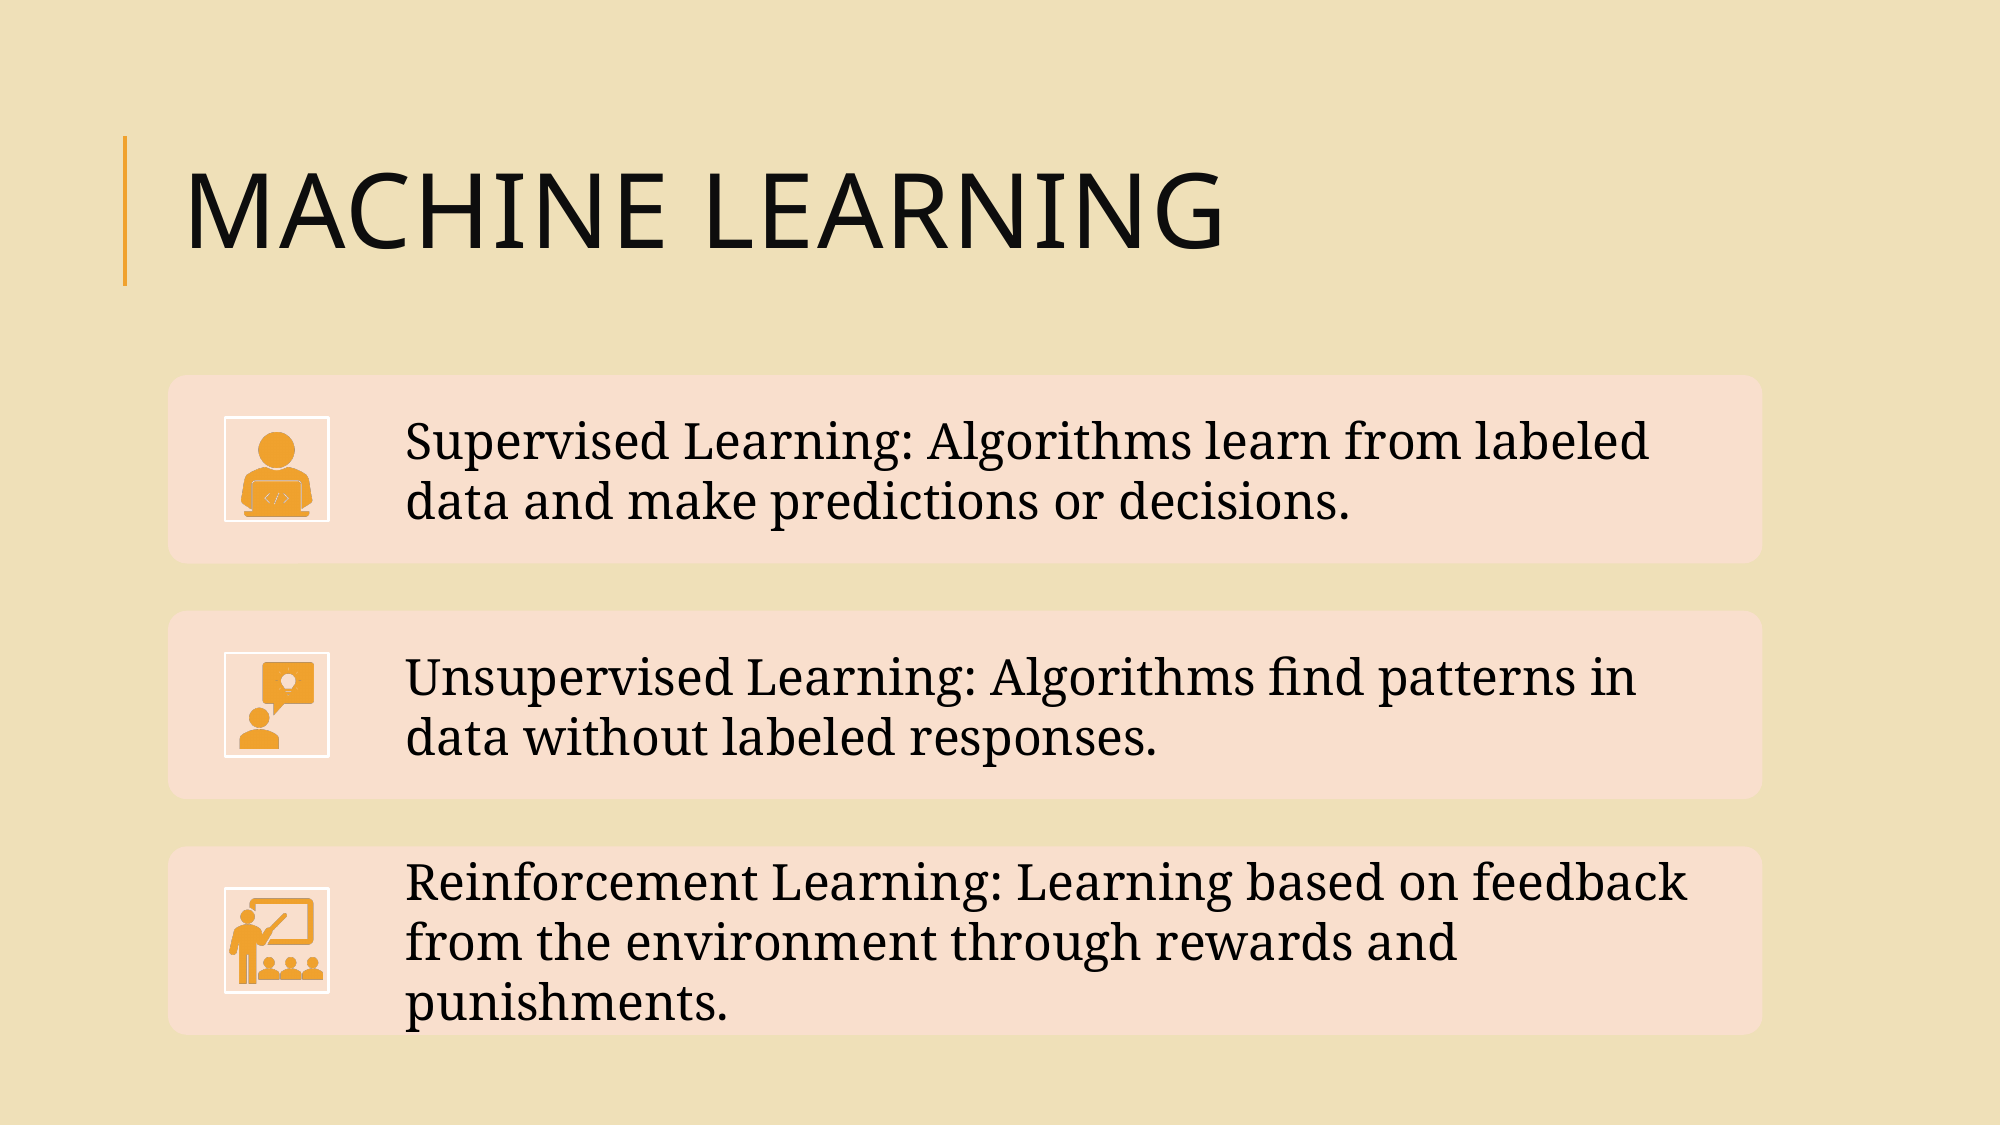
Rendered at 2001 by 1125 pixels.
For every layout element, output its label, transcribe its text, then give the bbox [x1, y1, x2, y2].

title Machine Learning [168, 96, 1763, 342]
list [167, 374, 1763, 1036]
